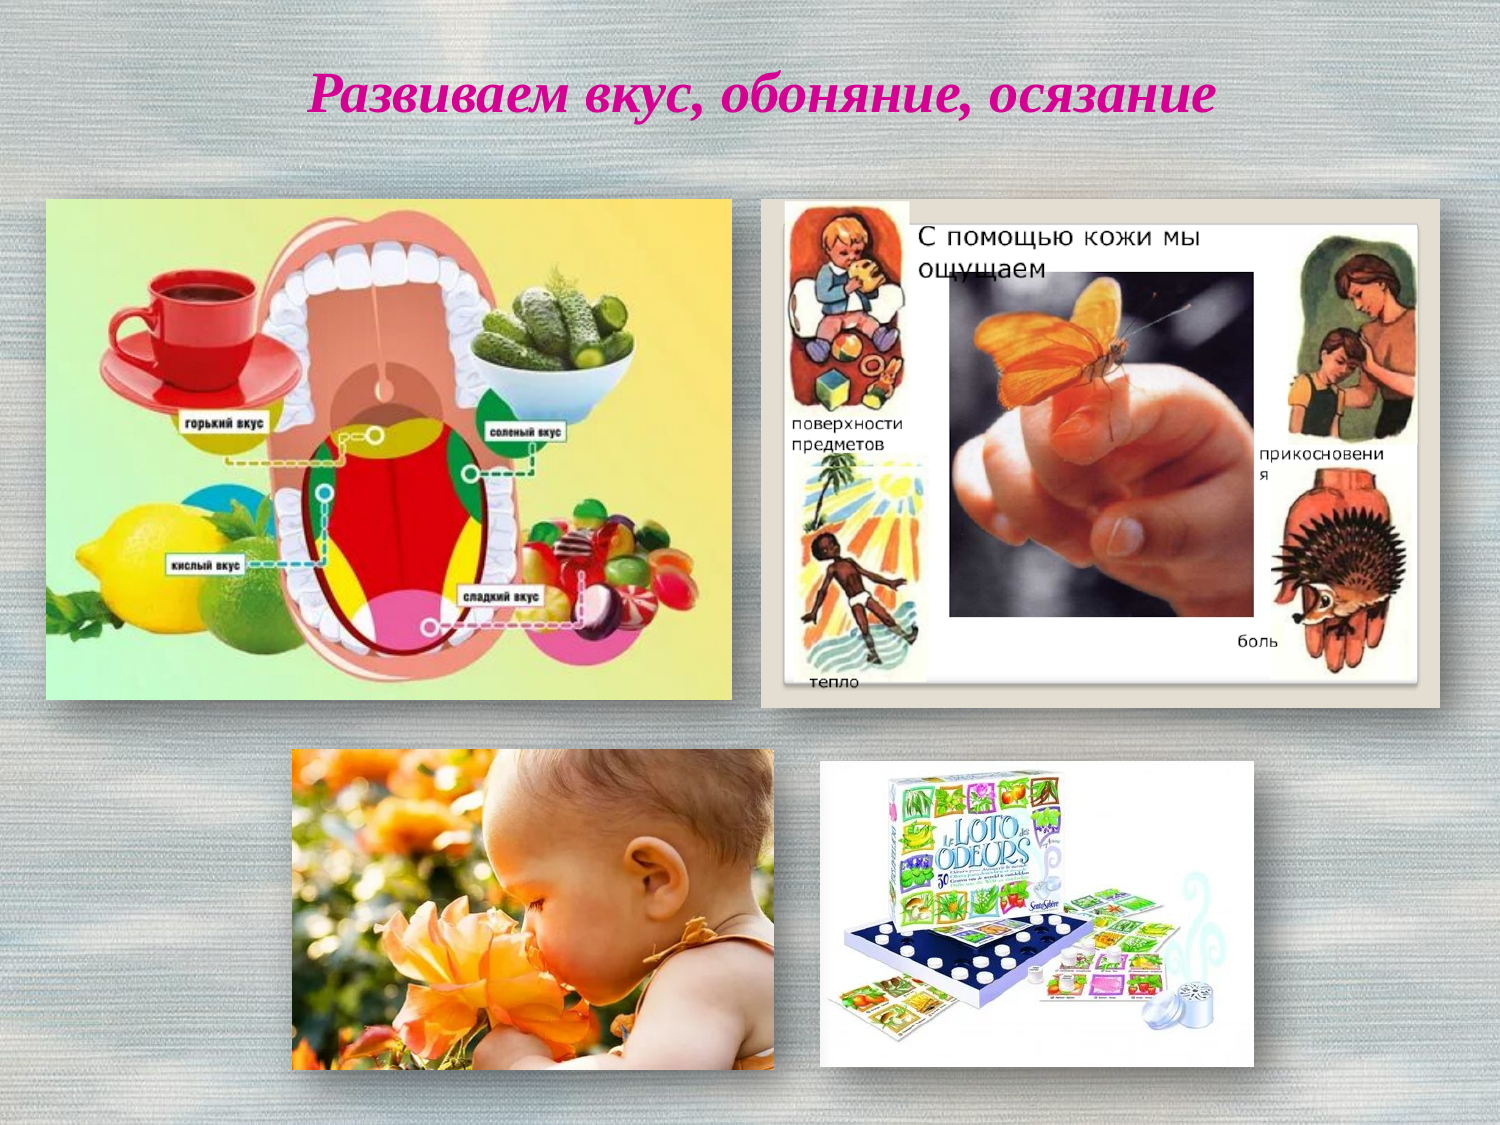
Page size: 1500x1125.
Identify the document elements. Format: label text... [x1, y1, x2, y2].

text_box Развиваем вкус, обоняние, осязание [292, 46, 1233, 132]
picture [0, 0, 1500, 1125]
